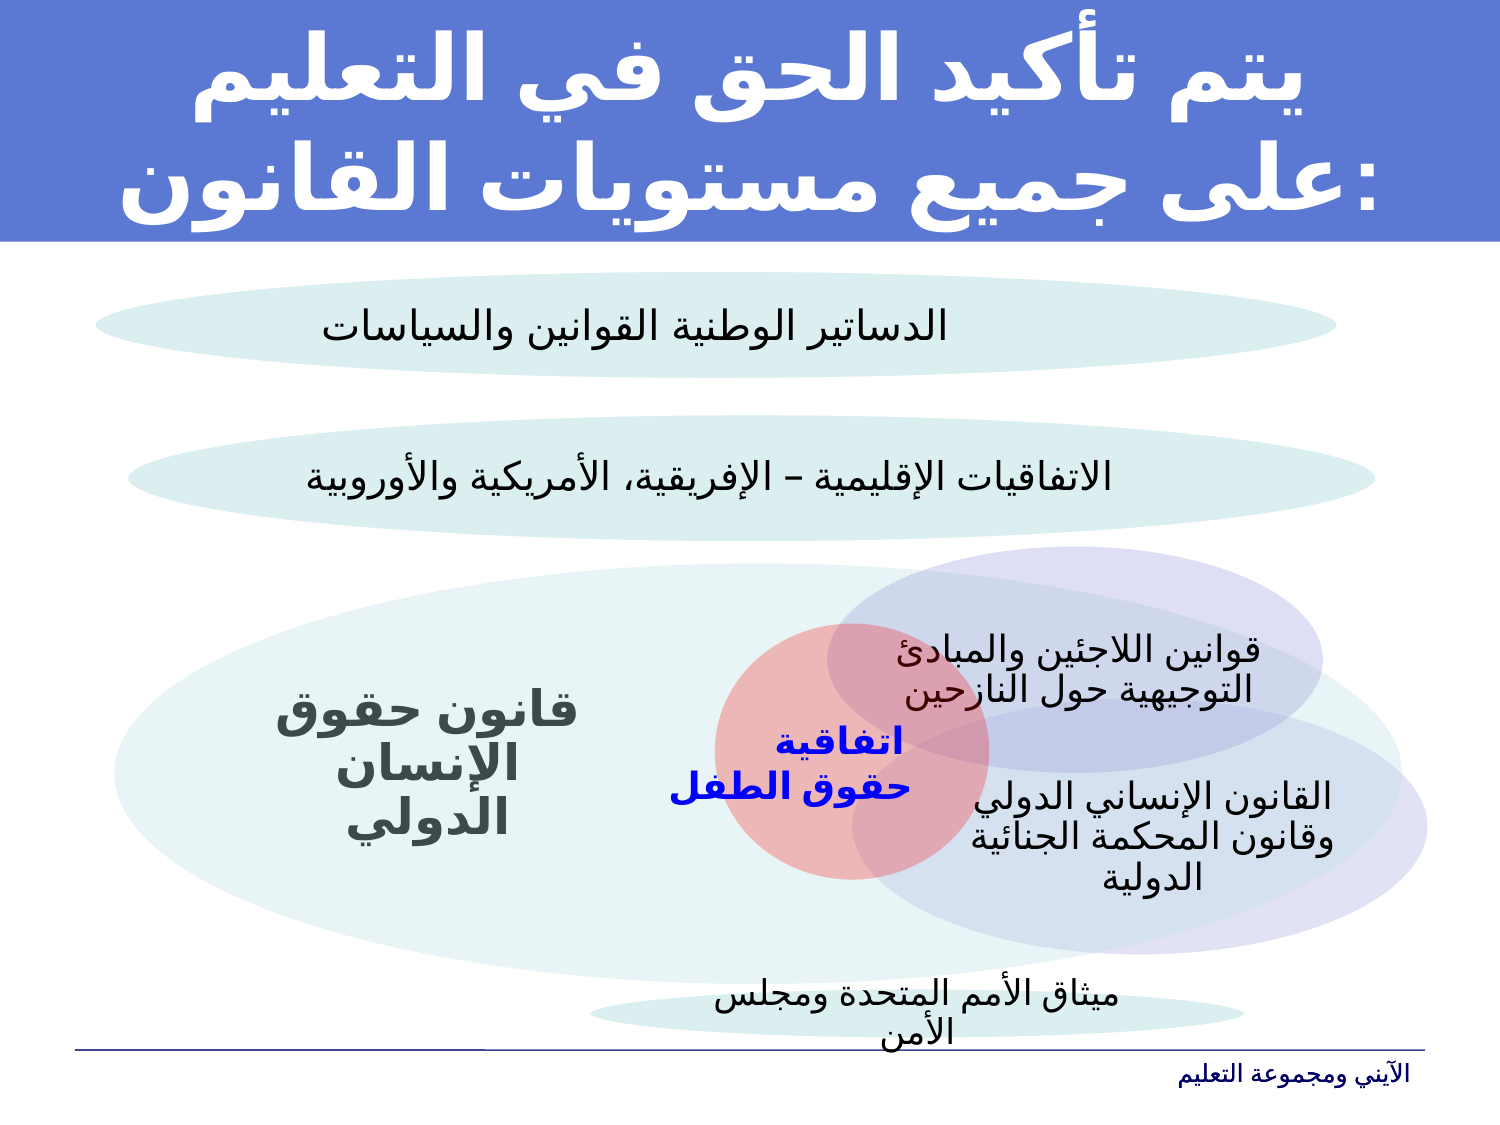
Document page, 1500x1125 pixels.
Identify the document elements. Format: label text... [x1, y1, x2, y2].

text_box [51, 249, 1475, 985]
text_box [74, 24, 1425, 213]
text_box الآيني ومجموعة التعليم [76, 1050, 1426, 1103]
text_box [541, 982, 1293, 1045]
